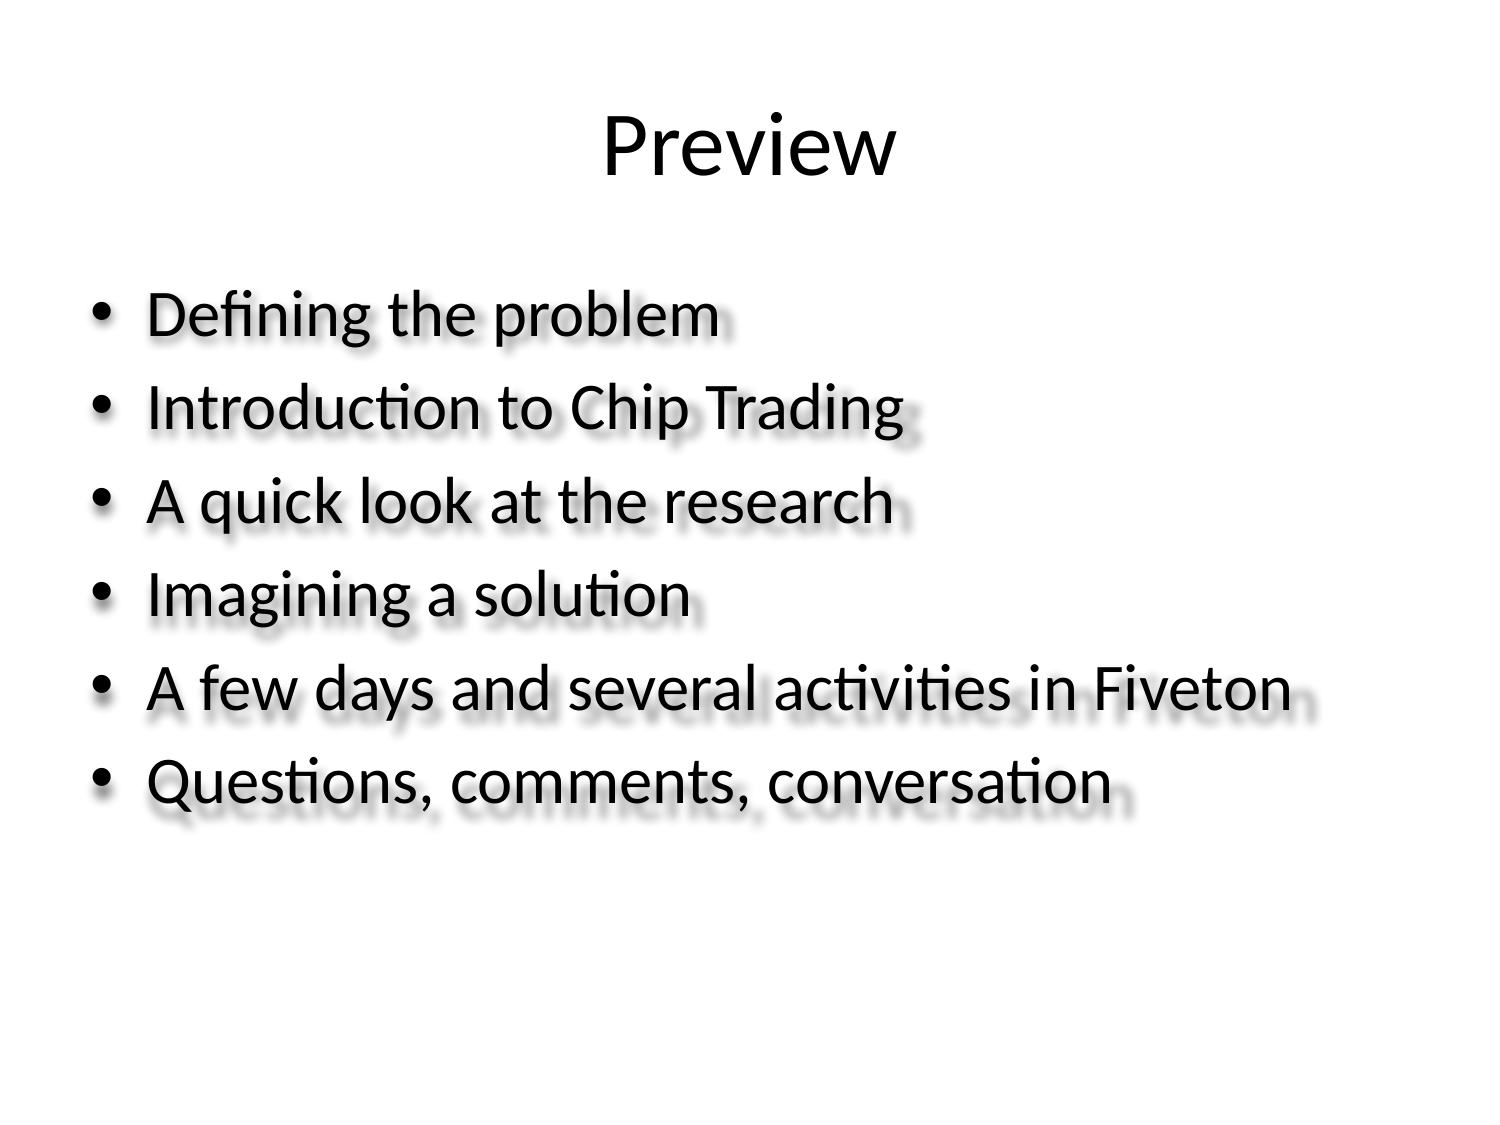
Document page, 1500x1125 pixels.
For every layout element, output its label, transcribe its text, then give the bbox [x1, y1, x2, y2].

list Defining the problem Introduction to Chip Trading A quick look at the research Imagining a solution A few days and several activities in Fiveton Questions, comments, conversation [75, 262, 1463, 1005]
title Preview [75, 45, 1425, 233]
